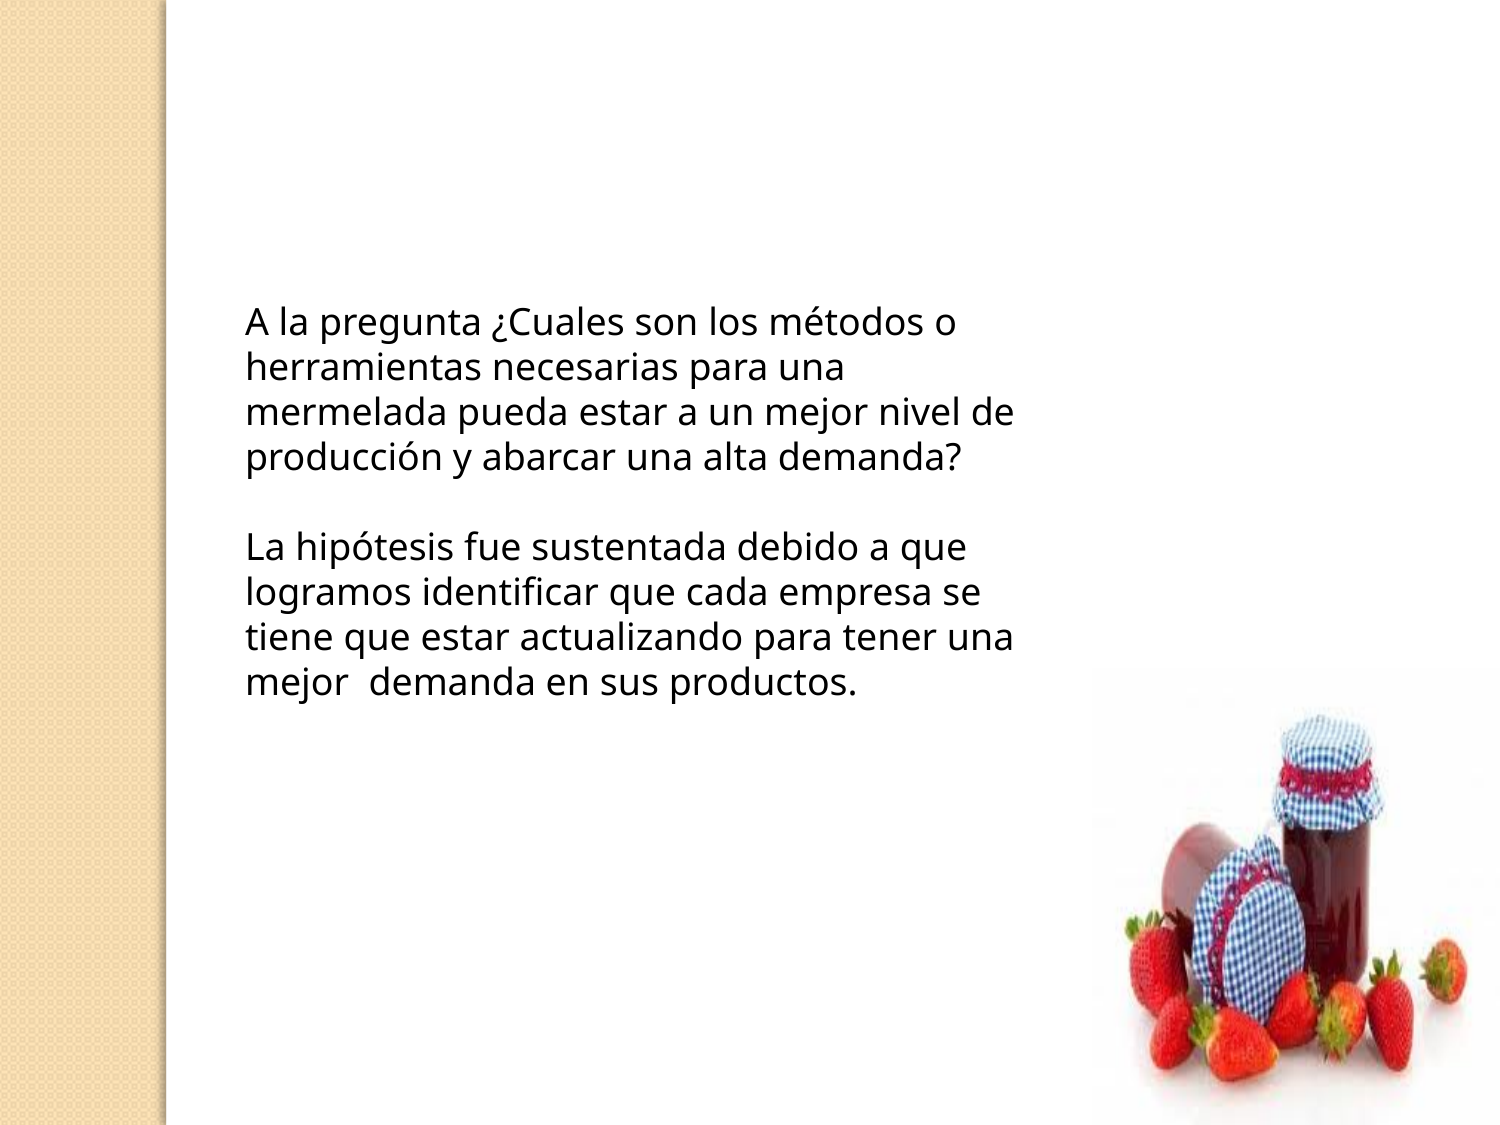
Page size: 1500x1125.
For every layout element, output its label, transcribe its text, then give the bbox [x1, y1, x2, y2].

text_box A la pregunta ¿Cuales son los métodos o herramientas necesarias para una mermelada pueda estar a un mejor nivel de producción y abarcar una alta demanda? La hipótesis fue sustentada debido a que logramos identificar que cada empresa se tiene que estar actualizando para tener una mejor demanda en sus productos. [230, 290, 1046, 756]
picture [1092, 668, 1500, 1125]
